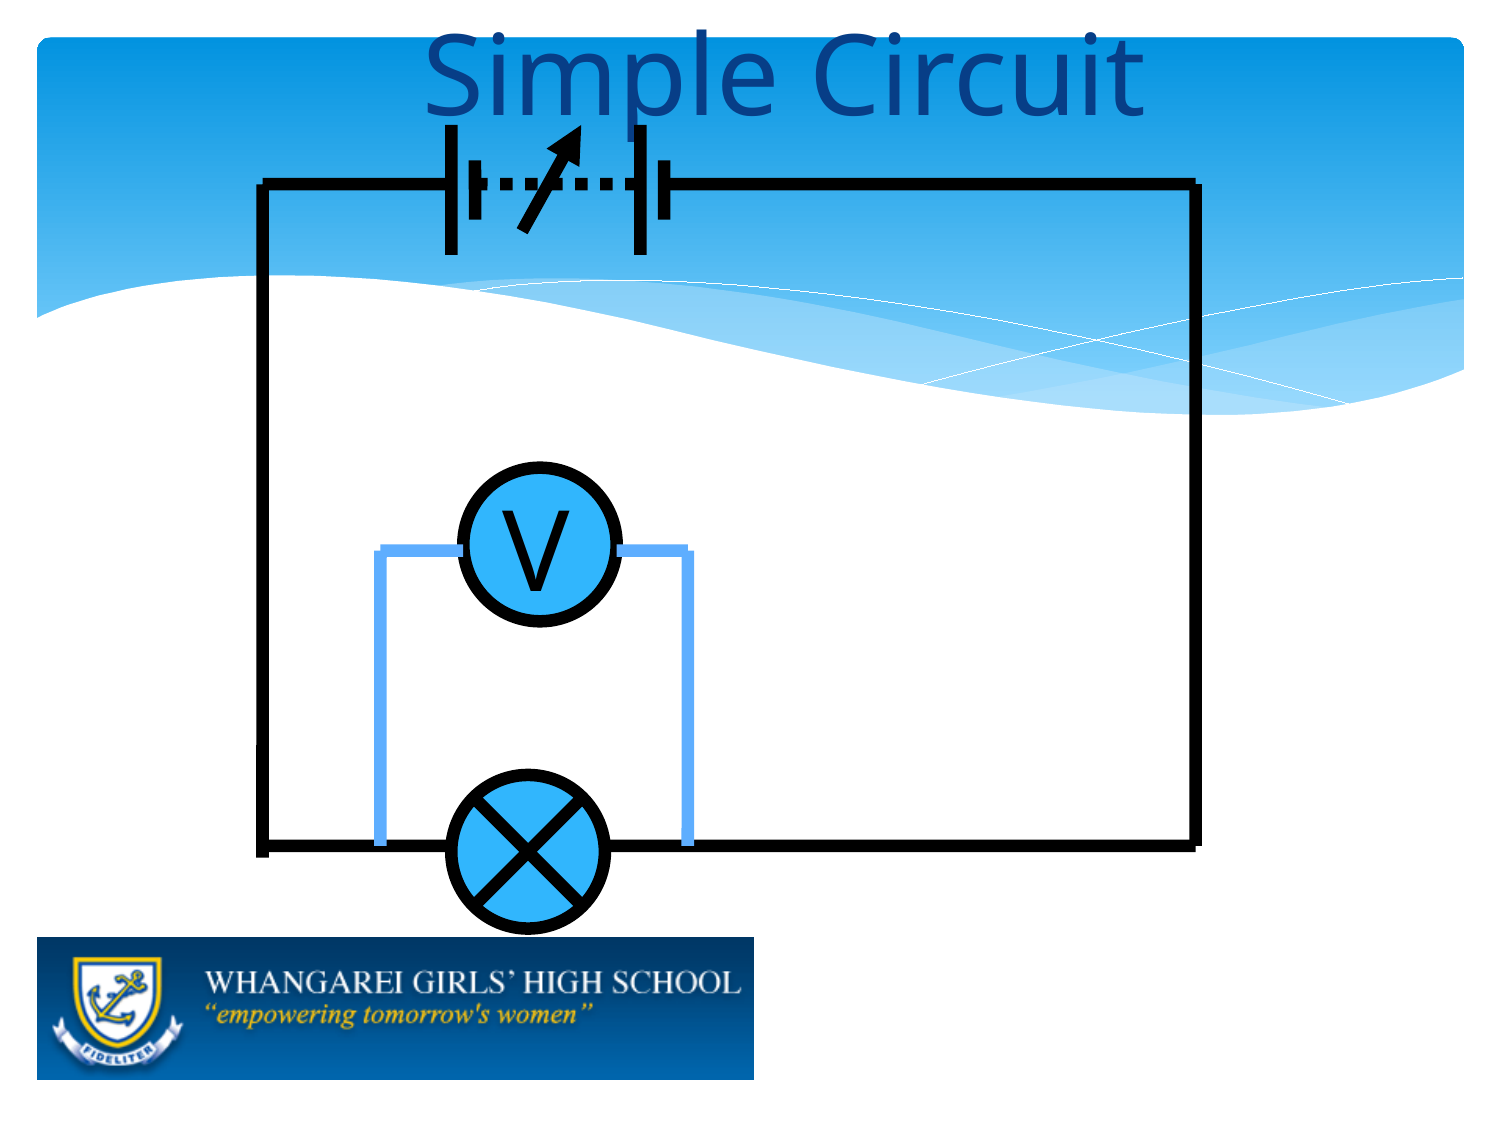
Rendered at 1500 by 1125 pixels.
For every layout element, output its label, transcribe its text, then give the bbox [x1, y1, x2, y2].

picture [37, 937, 754, 1080]
list Simple Circuit [407, 0, 1471, 149]
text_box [262, 124, 1196, 929]
